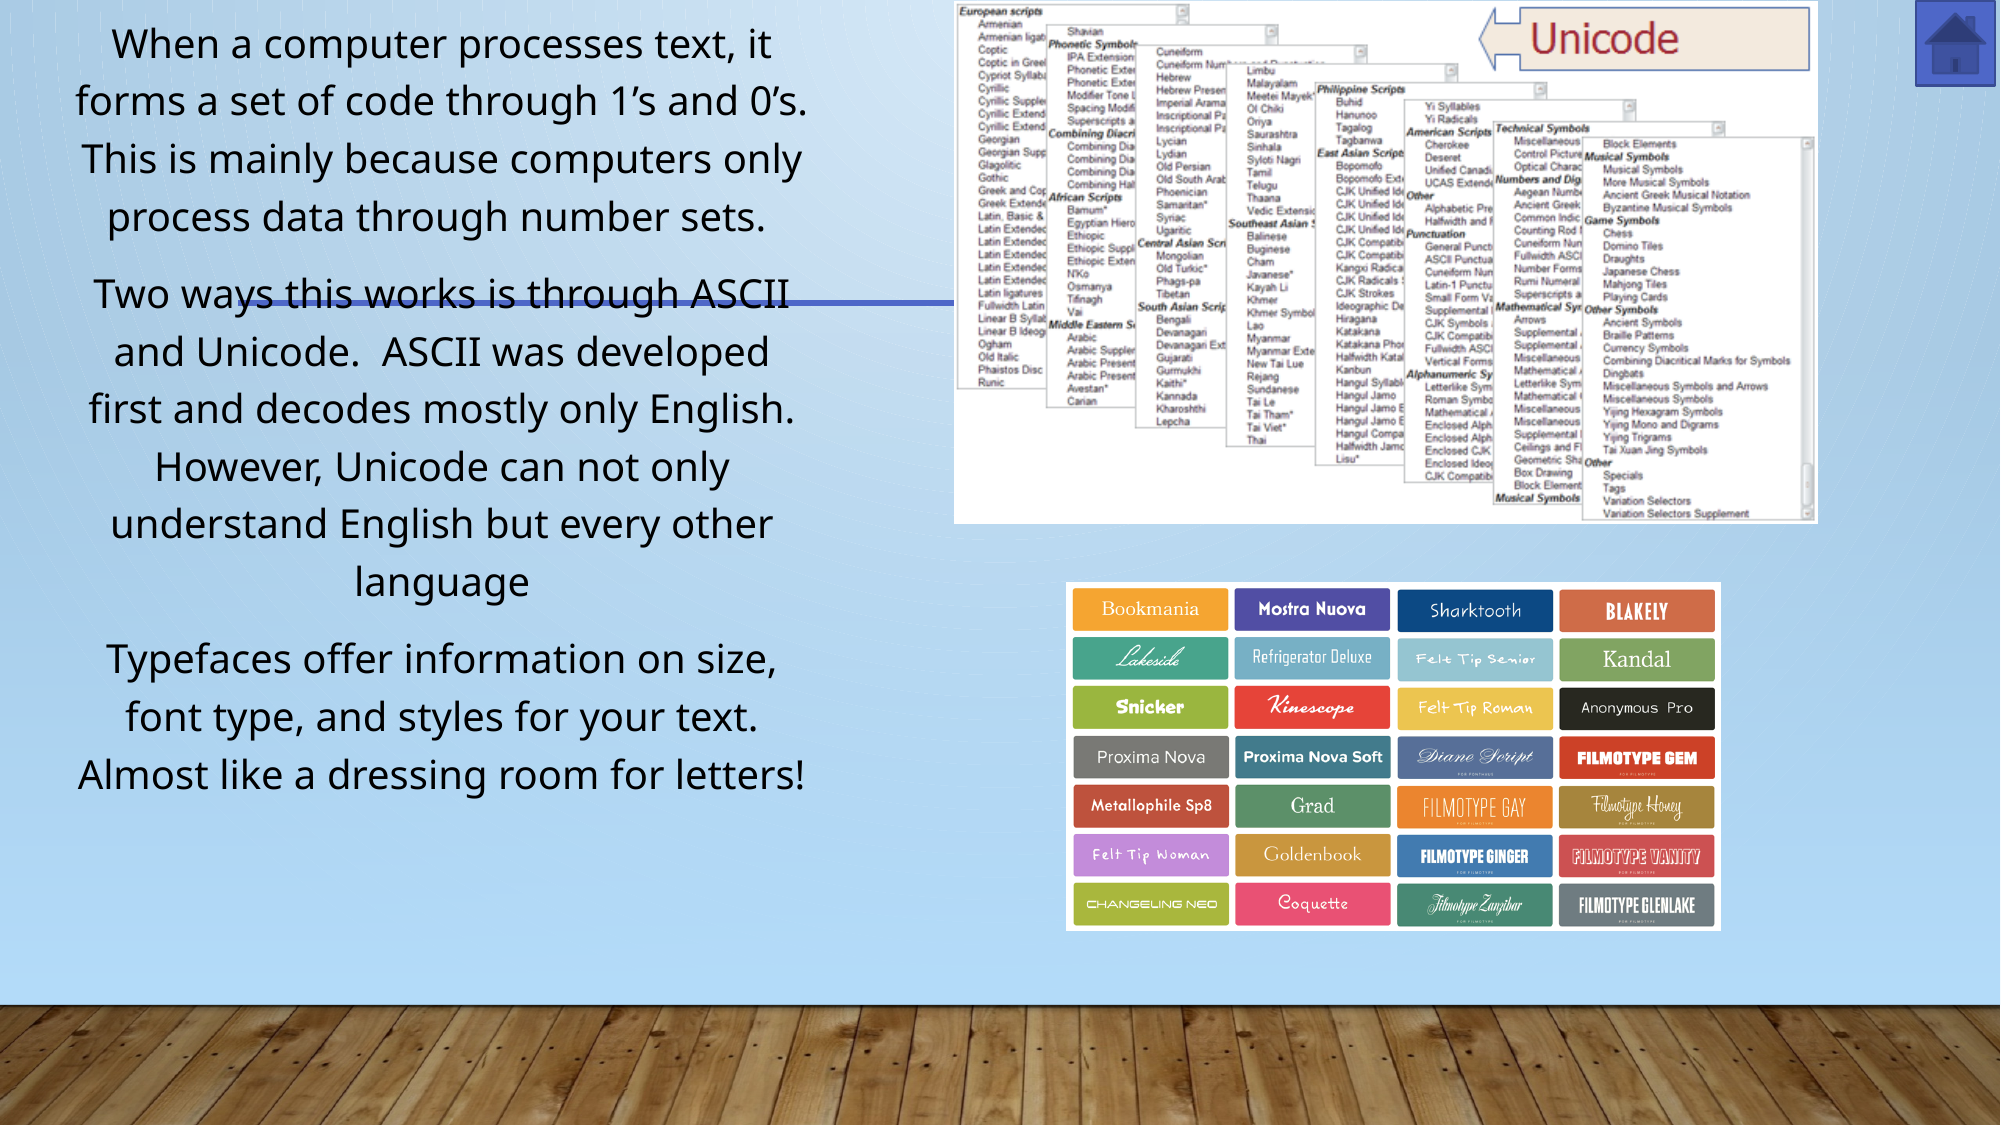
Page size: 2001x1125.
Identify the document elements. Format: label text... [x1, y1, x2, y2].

text_box [1915, 0, 1996, 87]
picture [954, 0, 1819, 525]
picture [1066, 582, 1721, 931]
picture [0, 1005, 2000, 1125]
list When a computer processes text, it forms a set of code through 1’s and 0’s. This is mainly because computers only process data through number sets. Two ways this works is through ASCII and Unicode. ASCII was developed first and decodes mostly only English. However, Unicode can not only understand English but every other language Typefaces offer information on size, font type, and styles for your text. Almost like a dressing room for letters! [57, 1, 828, 898]
